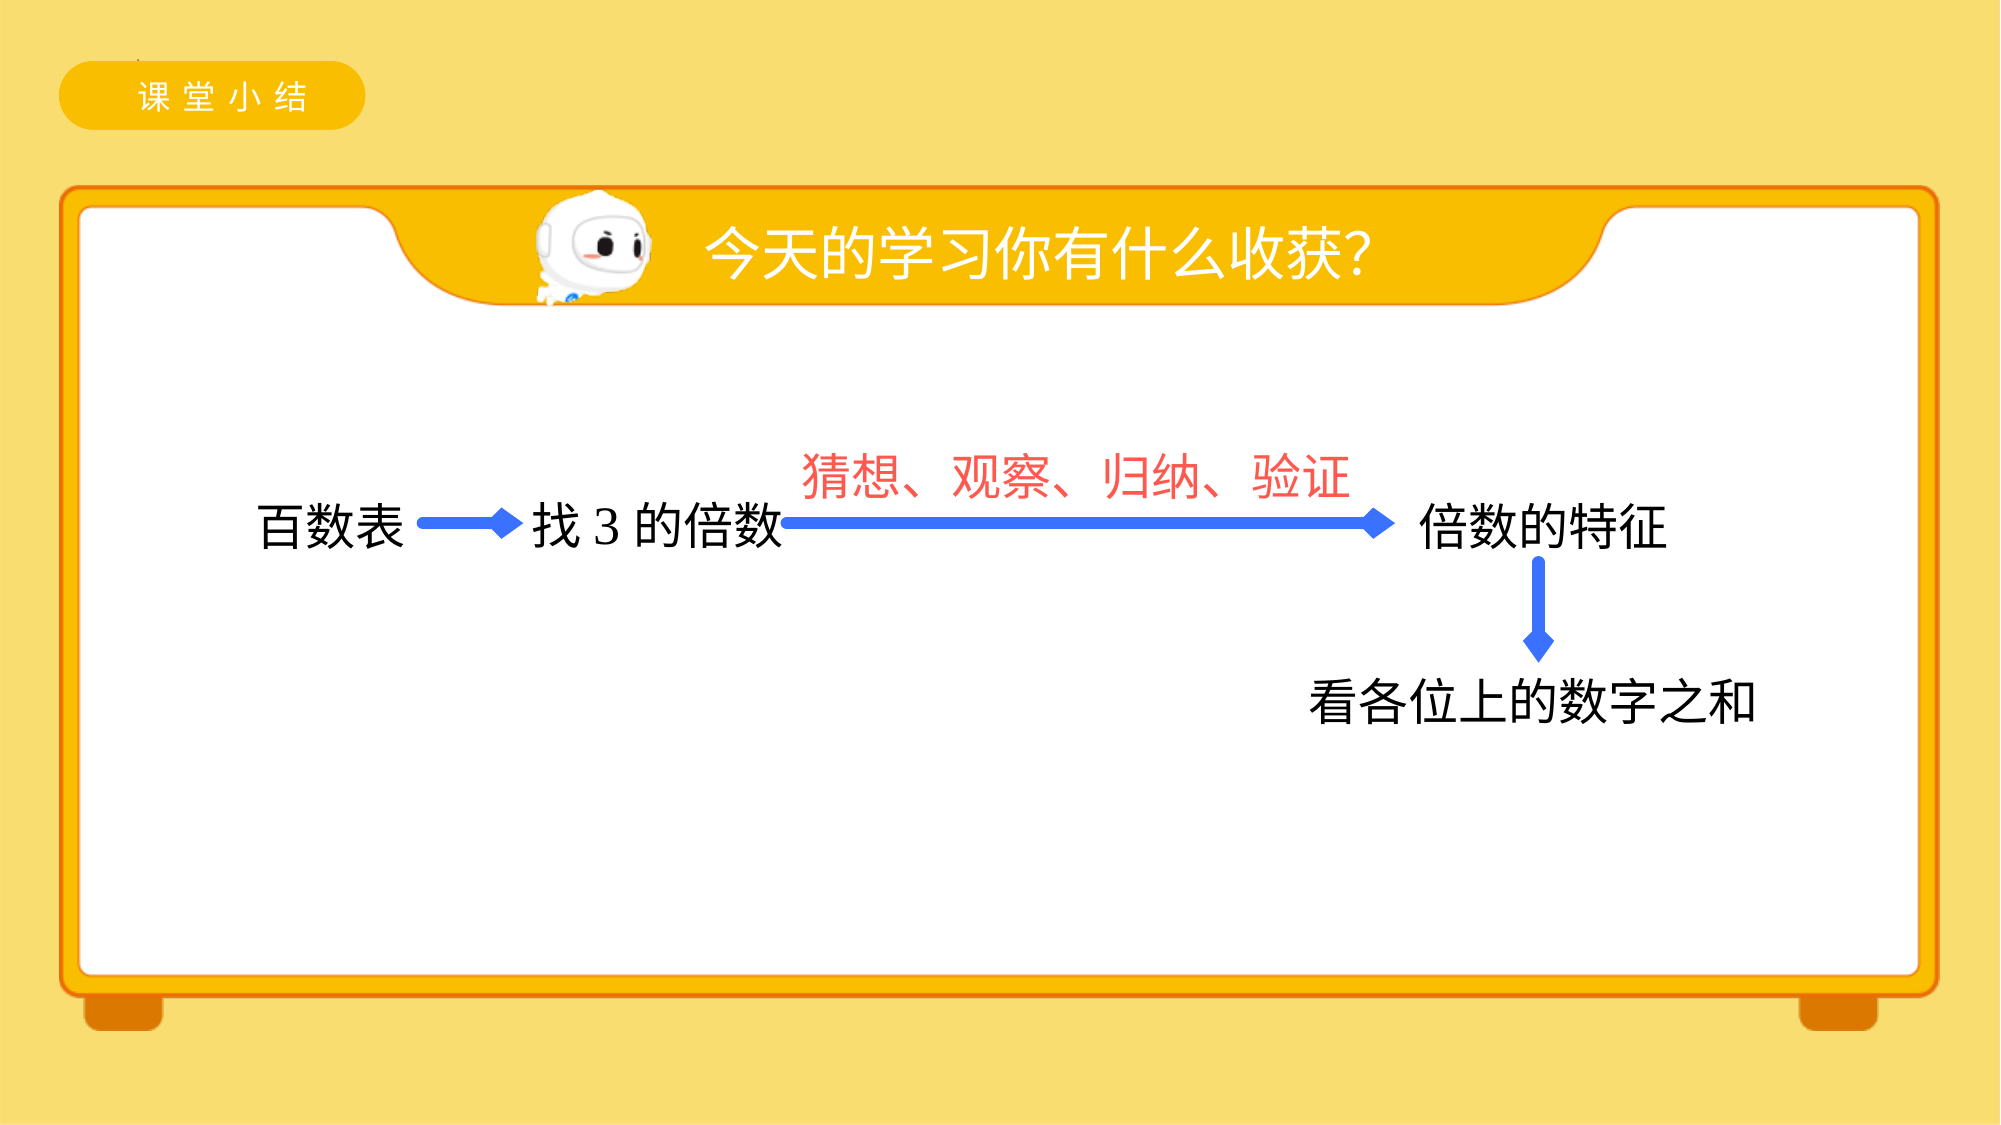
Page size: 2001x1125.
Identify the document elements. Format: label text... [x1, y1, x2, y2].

picture [0, 0, 2000, 1125]
text_box 倍数的特征 [1403, 487, 1710, 563]
text_box 猜想、观察、归纳、验证 [786, 437, 1090, 513]
text_box 今天的学习你有什么收获？ [688, 209, 1418, 295]
text_box 猜想、观察、归纳、验证 [1092, 437, 1388, 513]
text_box 百数表 [240, 487, 466, 563]
text_box 找3的倍数 [516, 482, 911, 563]
text_box 课堂小结 [111, 68, 333, 124]
text_box 看各位上的数字之和 [1294, 662, 1783, 738]
